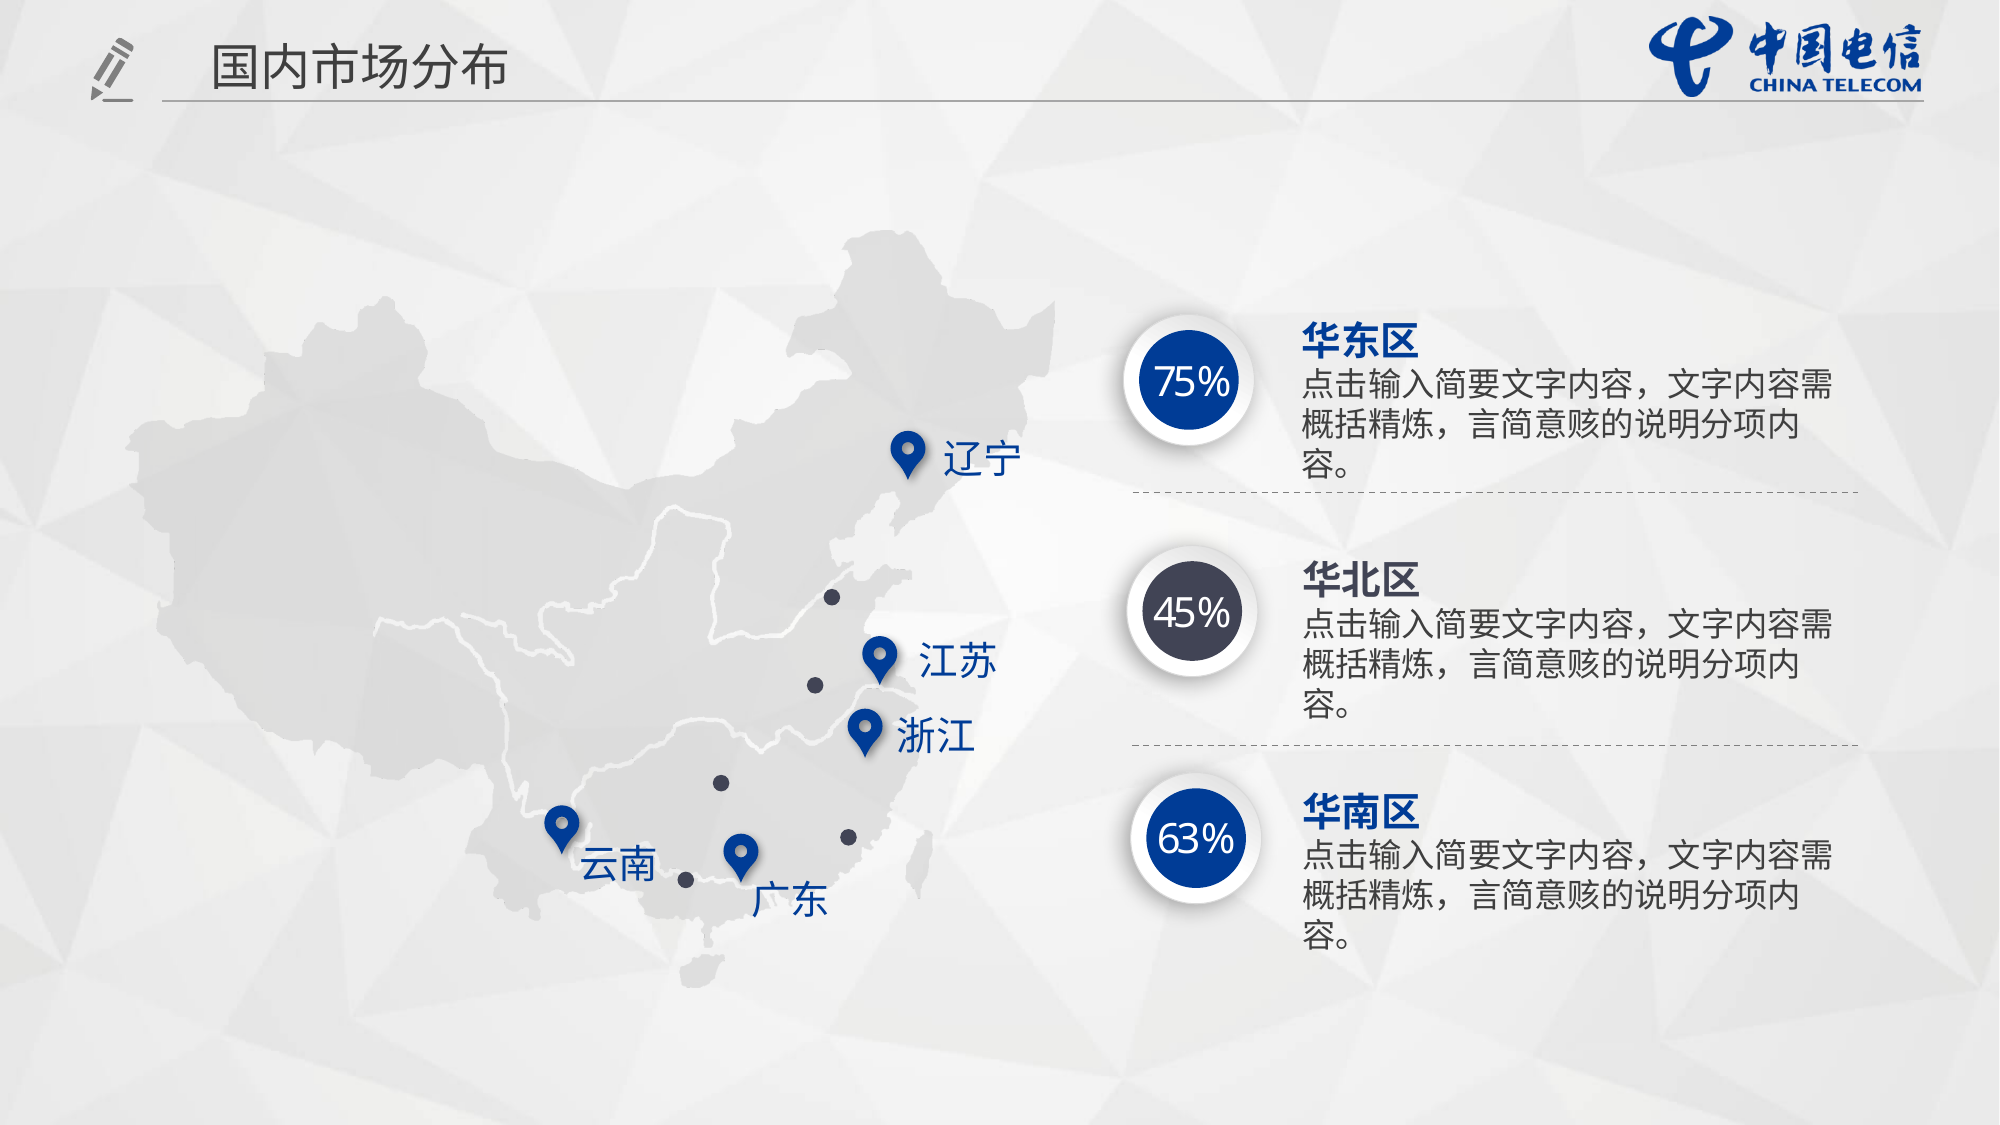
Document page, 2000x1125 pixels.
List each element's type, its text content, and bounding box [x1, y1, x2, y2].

text_box 国内市场分布 [196, 28, 526, 100]
text_box [115, 37, 134, 52]
text_box [93, 52, 115, 82]
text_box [1126, 545, 1259, 677]
text_box 华南区 点击输入简要文字内容，文字内容需概括精炼，言简意赅的说明分项内容。 [1282, 777, 1859, 965]
text_box 华北区 点击输入简要文字内容，文字内容需概括精炼，言简意赅的说明分项内容。 [1282, 545, 1859, 733]
text_box [110, 45, 130, 59]
picture [0, 0, 2000, 1125]
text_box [1123, 314, 1255, 446]
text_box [1130, 772, 1262, 904]
text_box [90, 86, 104, 101]
text_box [102, 98, 134, 102]
text_box [104, 59, 126, 89]
text_box 华东区 点击输入简要文字内容，文字内容需概括精炼，言简意赅的说明分项内容。 [1281, 306, 1859, 492]
